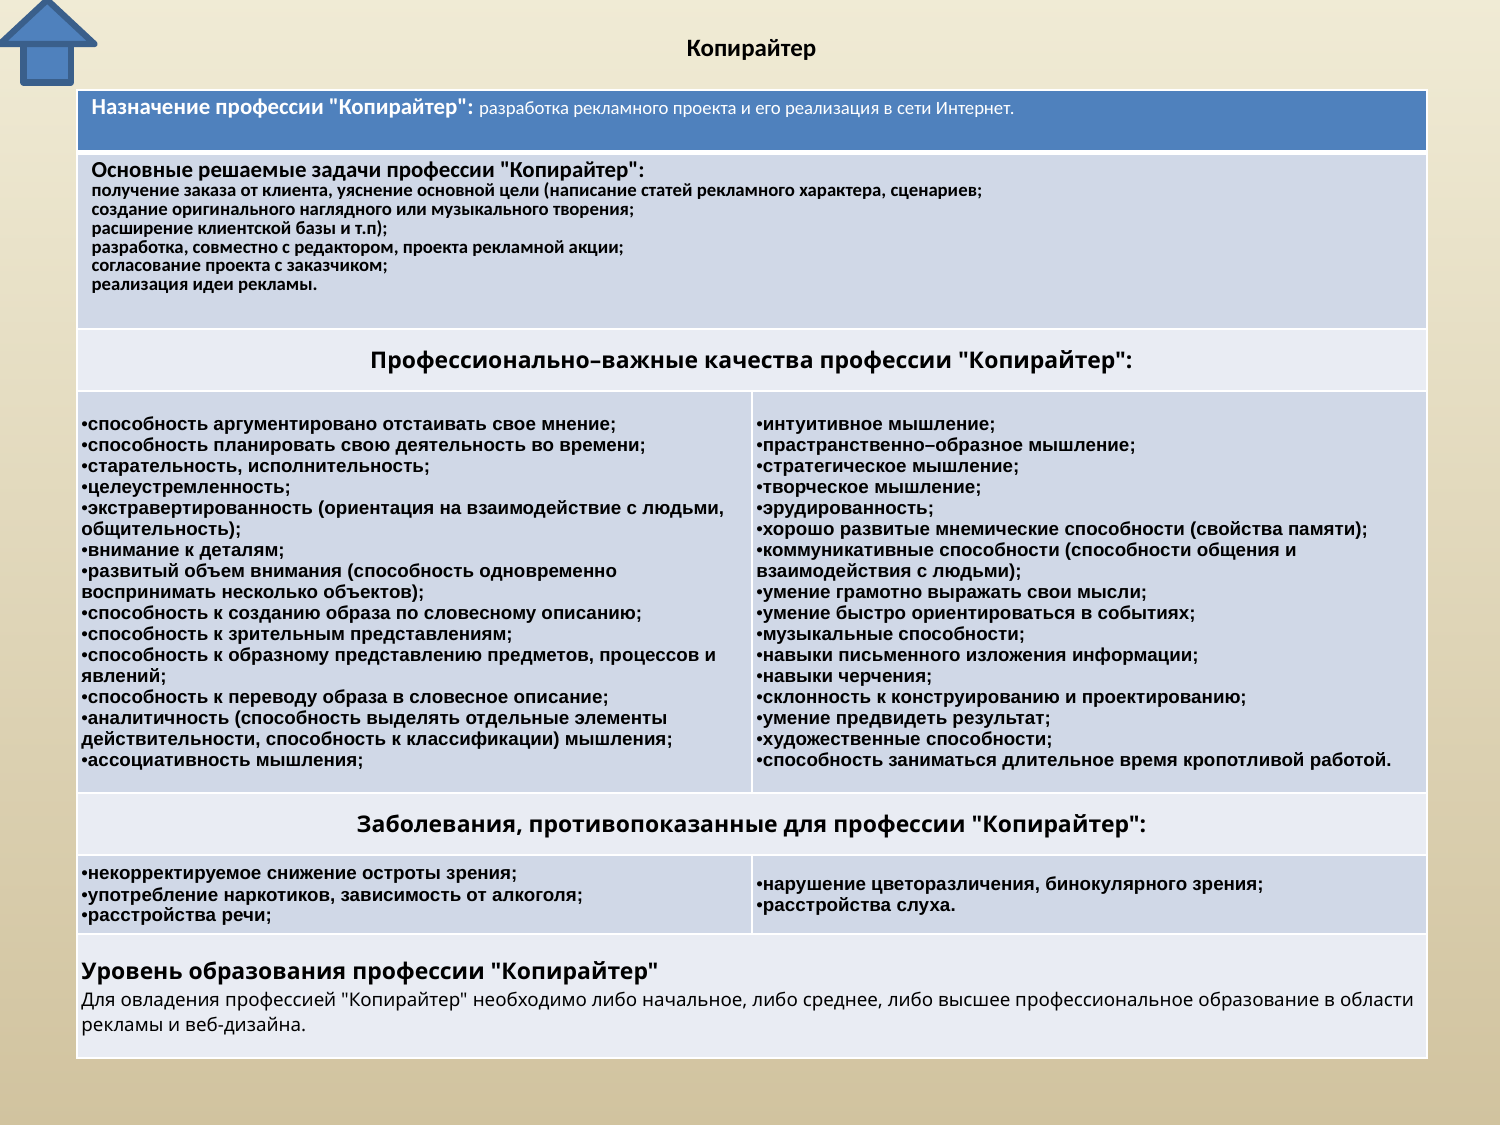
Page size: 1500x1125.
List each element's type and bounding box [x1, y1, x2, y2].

table_cell [78, 330, 1426, 390]
table_cell [78, 856, 751, 933]
table_cell [78, 935, 1426, 1057]
table_cell [78, 392, 751, 792]
title [76, 0, 1427, 89]
table_cell [753, 392, 1426, 792]
table_cell [78, 794, 1426, 854]
table_header [78, 91, 1426, 150]
text_box [0, 0, 94, 82]
table_cell [78, 155, 1426, 328]
table_cell [753, 856, 1426, 933]
